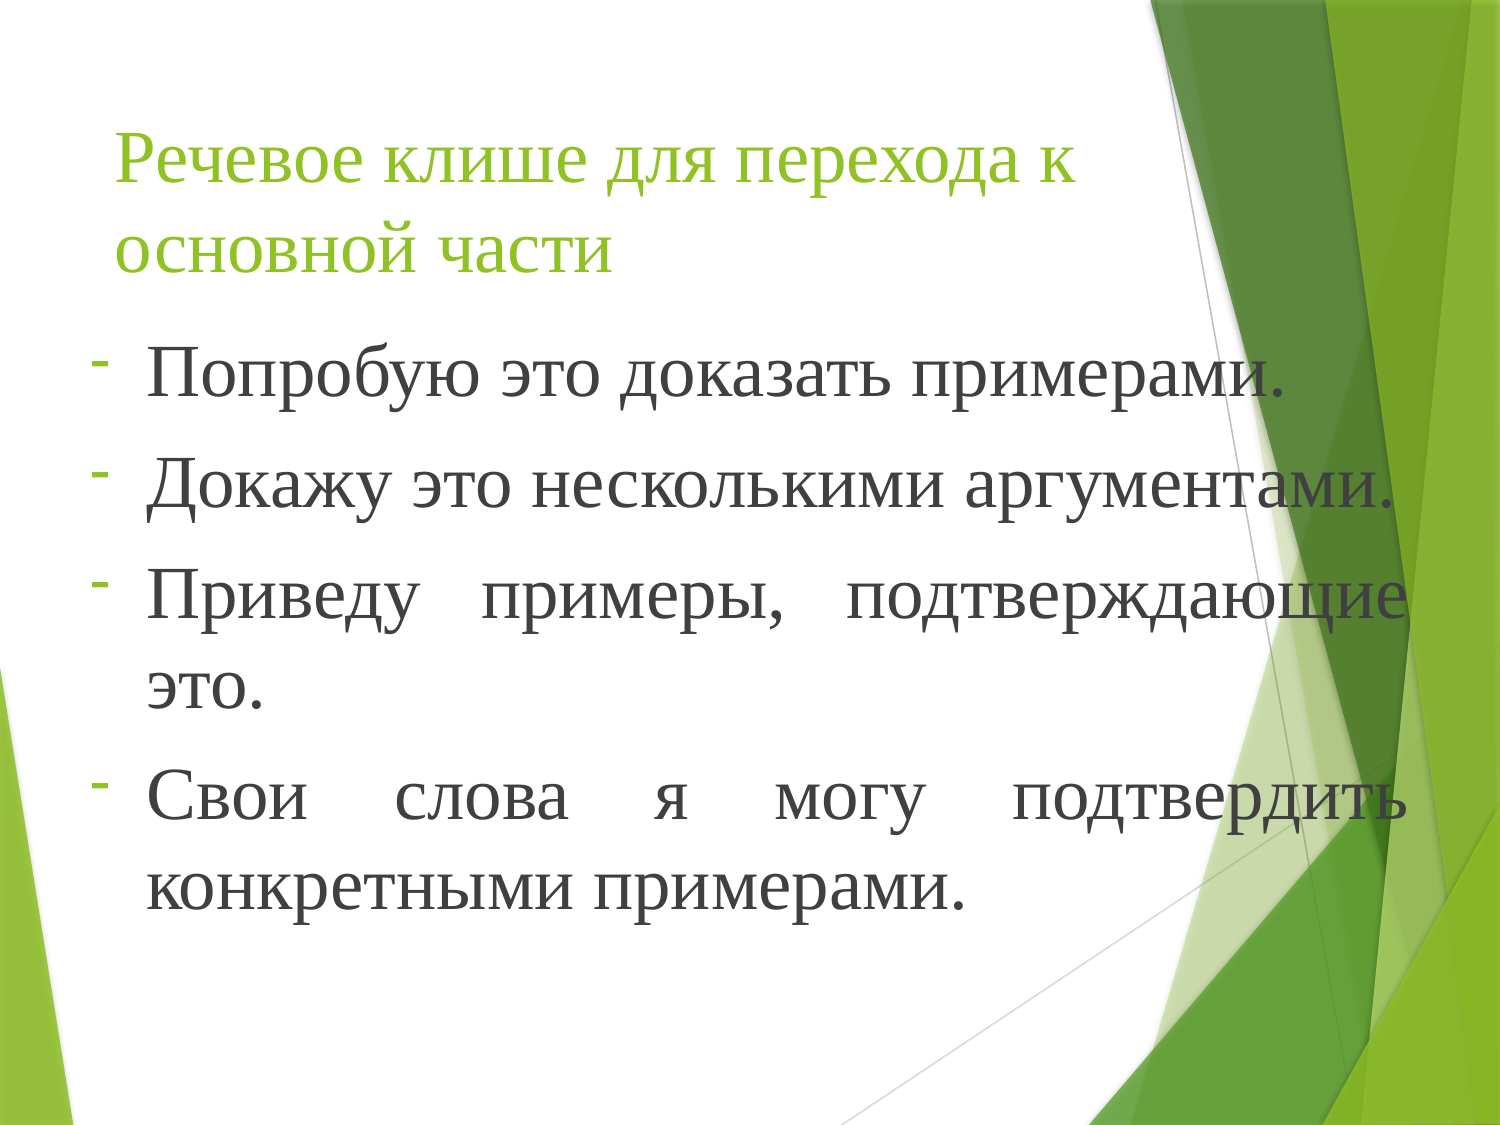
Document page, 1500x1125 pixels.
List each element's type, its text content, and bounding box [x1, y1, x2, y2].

list Попробую это доказать примерами. Докажу это несколькими аргументами. Приведу примеры, подтверждающие это. Свои слова я могу подтвердить конкретными примерами. [75, 314, 1425, 1005]
title Речевое клише для перехода к основной части [99, 99, 1142, 314]
